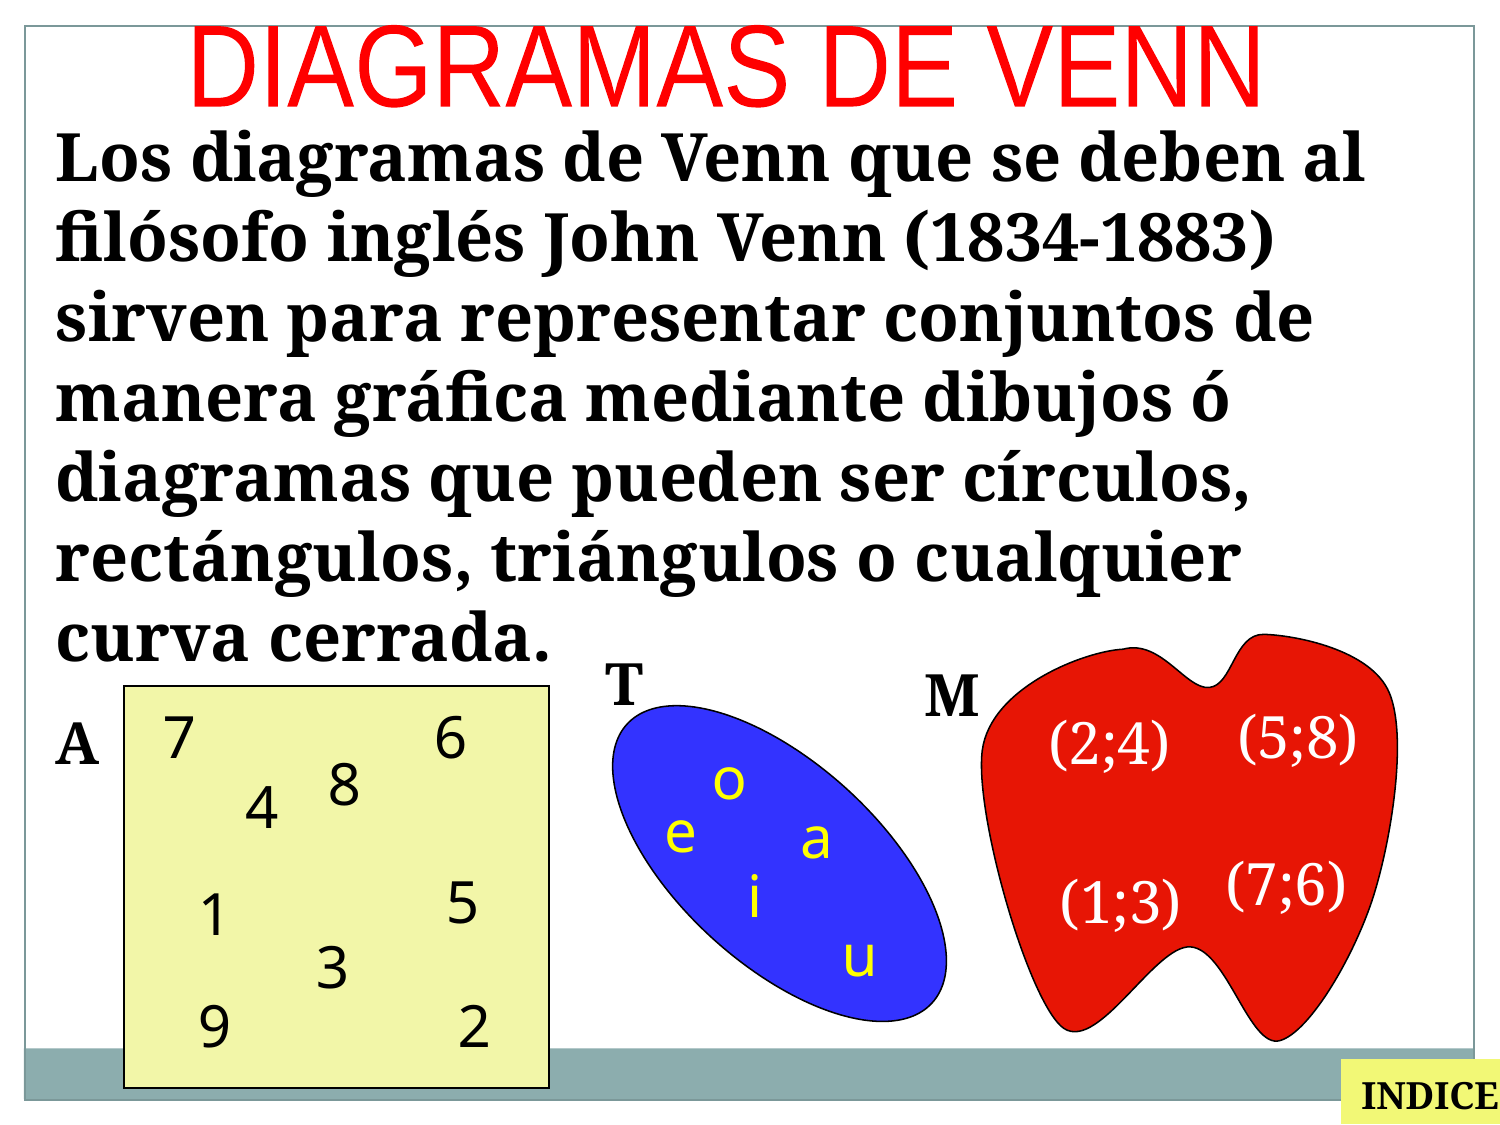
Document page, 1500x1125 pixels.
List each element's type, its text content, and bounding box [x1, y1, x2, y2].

text_box 2 [442, 981, 502, 1067]
text_box 8 [312, 739, 396, 825]
text_box INDICE [1346, 1064, 1500, 1125]
text_box [123, 686, 550, 1088]
text_box 4 [230, 763, 290, 848]
text_box [981, 634, 1398, 1042]
text_box 1 [183, 869, 242, 955]
text_box Los diagramas de Venn que se deben al filósofo inglés John Venn (1834-1883) sirven para representar conjuntos de manera gráfica mediante dibujos ó diagramas que pueden ser círculos, rectángulos, triángulos o cualquier curva cerrada. [41, 107, 1459, 683]
text_box 3 [301, 922, 360, 1008]
text_box u [826, 910, 886, 996]
text_box a [785, 792, 845, 878]
text_box [612, 706, 947, 1022]
text_box (5;8) [1222, 692, 1376, 778]
text_box (1;3) [1045, 857, 1199, 943]
text_box (7;6) [1210, 840, 1364, 925]
text_box (2;4) [1033, 698, 1187, 784]
text_box 9 [183, 981, 242, 1067]
text_box i [732, 851, 792, 937]
text_box A [41, 698, 136, 784]
text_box M [909, 651, 1004, 736]
text_box T [590, 639, 686, 725]
text_box e [649, 786, 721, 872]
text_box o [696, 733, 756, 819]
text_box [1340, 1058, 1500, 1124]
text_box 7 [147, 692, 207, 778]
text_box 5 [430, 857, 490, 943]
text_box 6 [419, 692, 479, 778]
